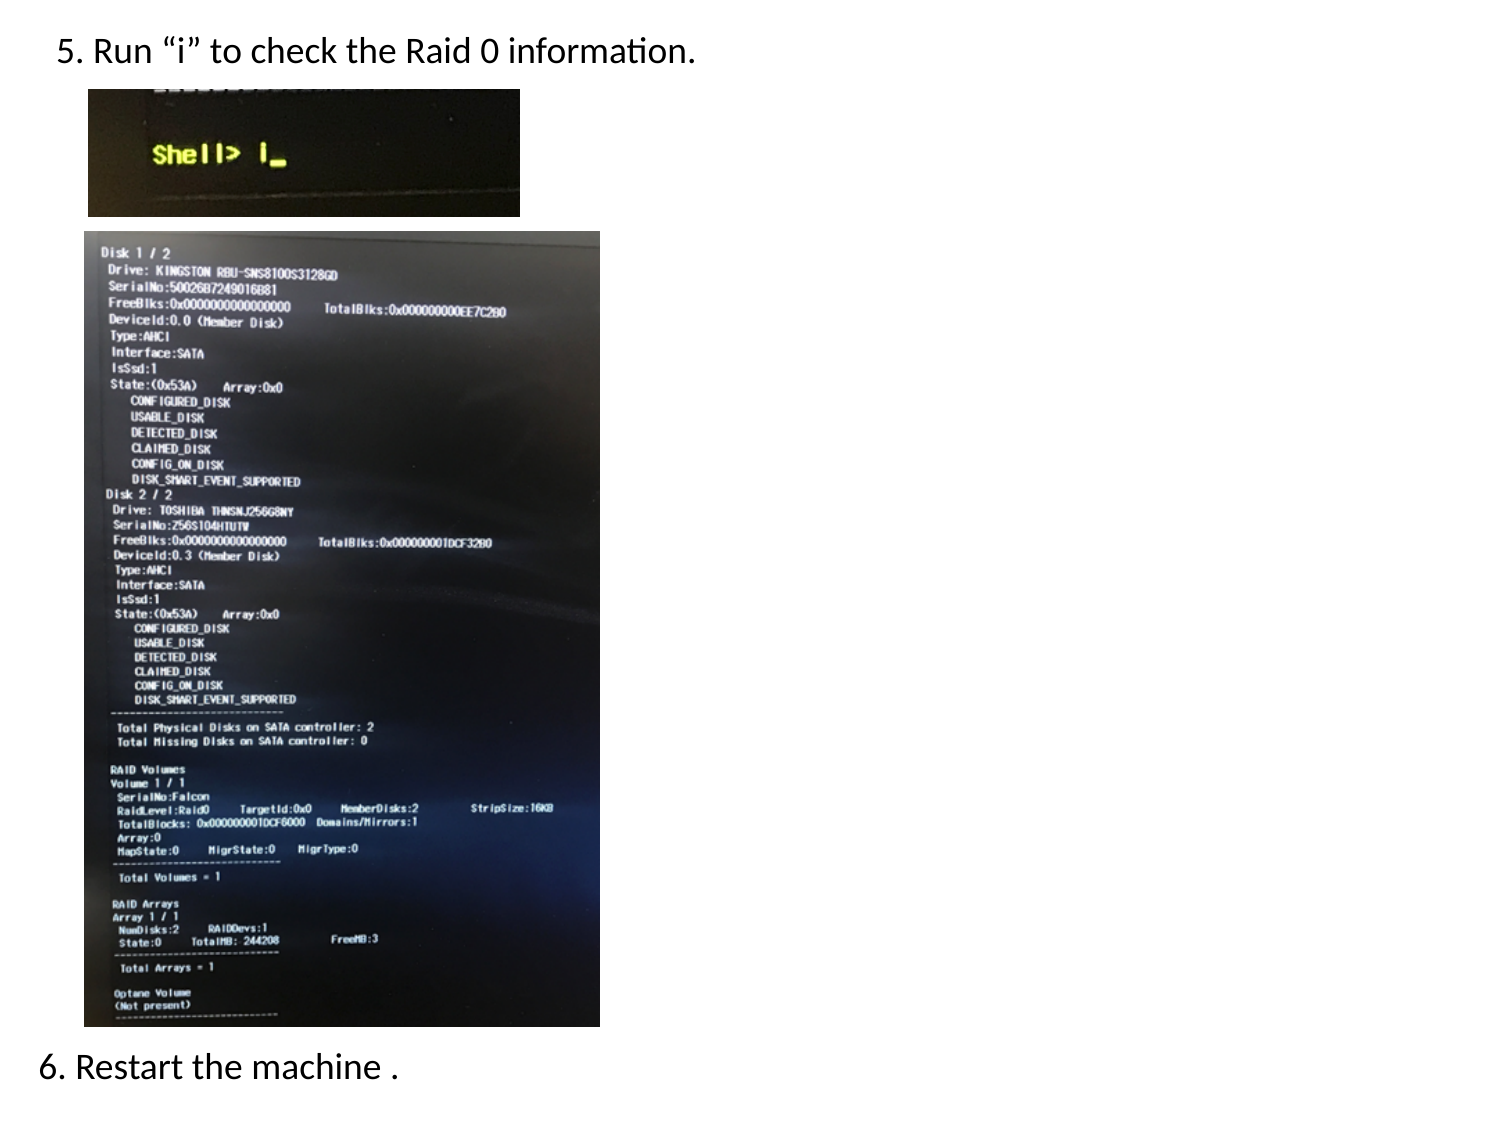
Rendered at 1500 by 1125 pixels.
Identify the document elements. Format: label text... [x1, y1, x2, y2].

text_box 5. Run “i” to check the Raid 0 information. [41, 19, 1034, 124]
picture [88, 89, 520, 217]
text_box 6. Restart the machine . [23, 1034, 1016, 1095]
picture [84, 231, 600, 1027]
